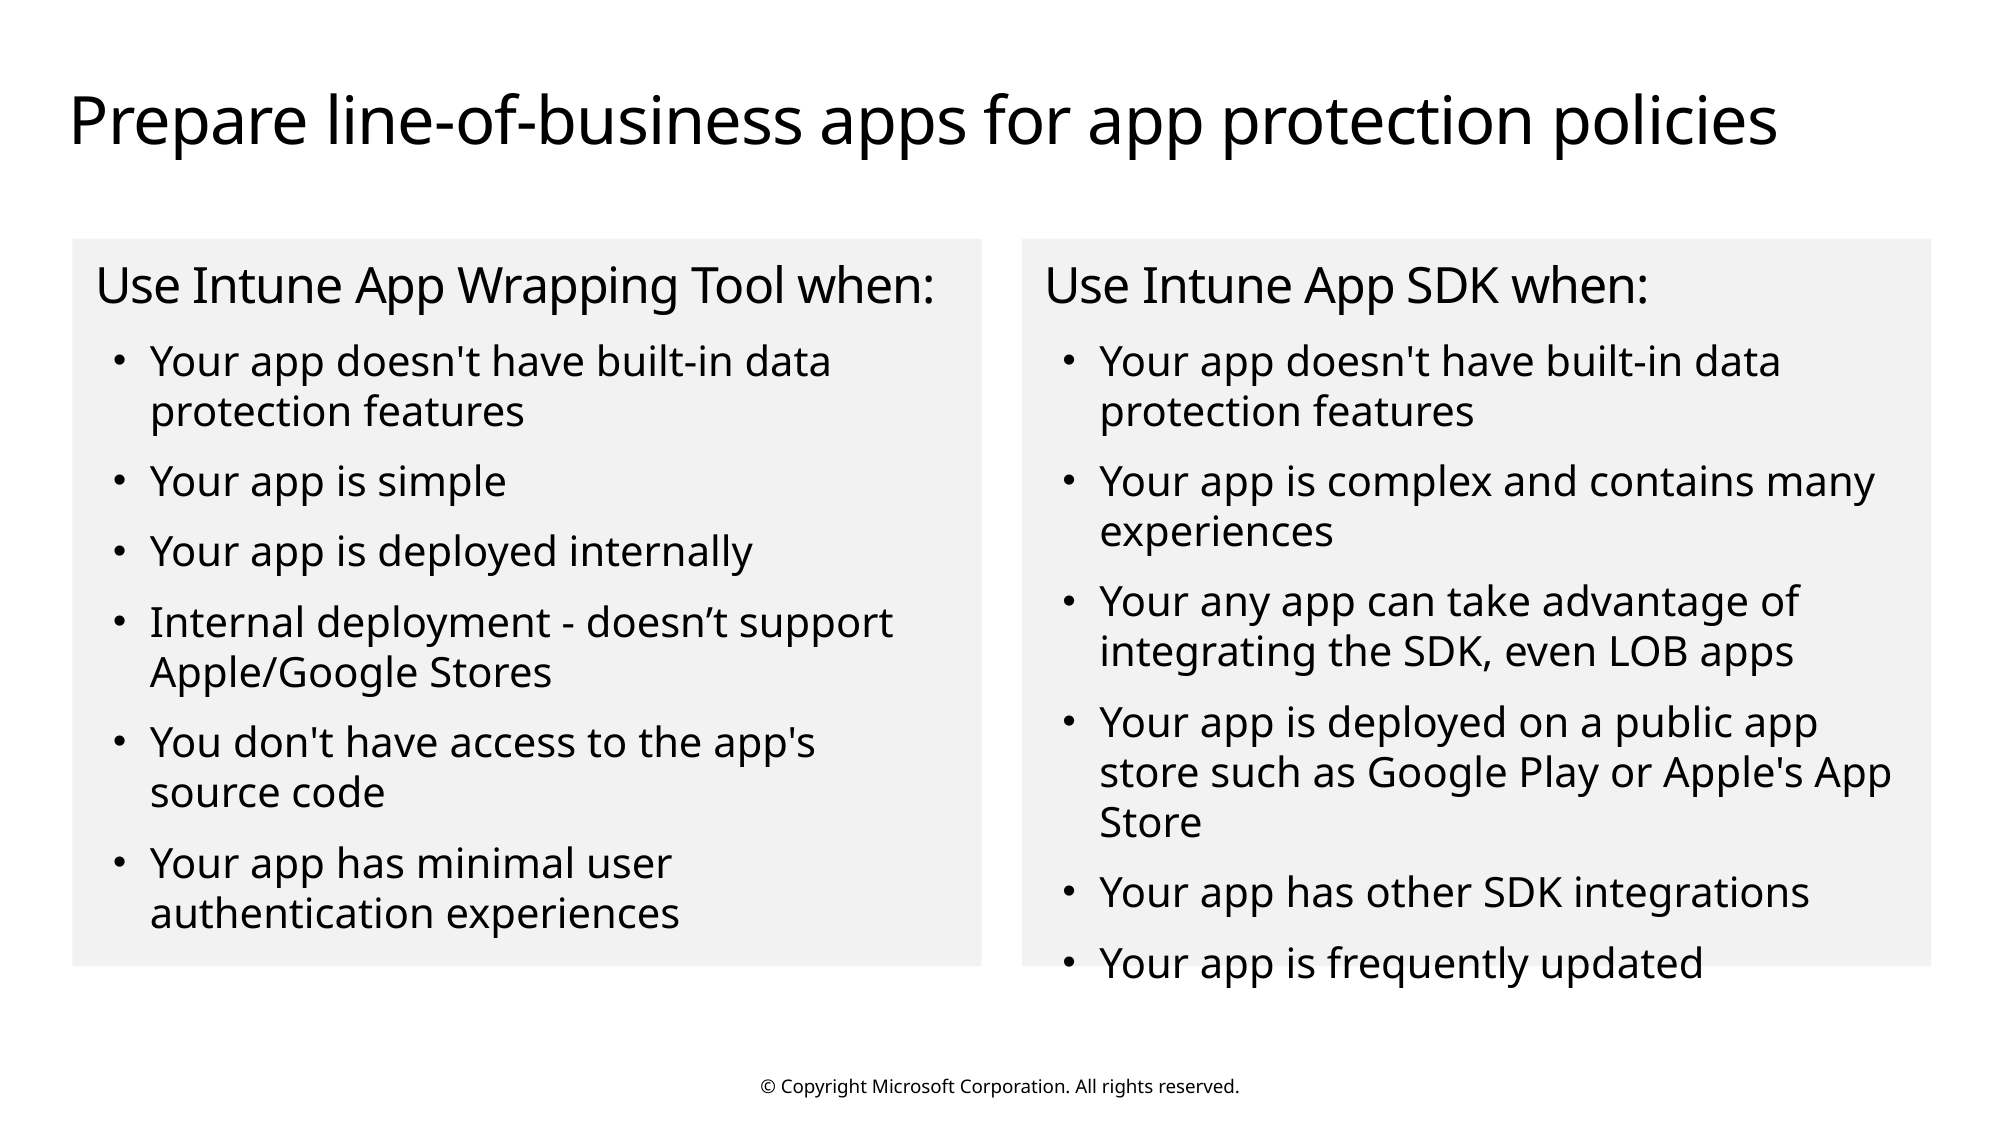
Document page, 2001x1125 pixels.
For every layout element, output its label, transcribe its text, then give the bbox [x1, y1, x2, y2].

title Prepare line-of-business apps for app protection policies [68, 72, 1930, 184]
list Use Intune App Wrapping Tool when: Your app doesn't have built-in data protection features Your app is simple Your app is deployed internally Internal deployment - doesn’t support Apple/Google Stores You don't have access to the app's source code Your app has minimal user authentication experiences [72, 238, 982, 967]
list Use Intune App SDK when: Your app doesn't have built-in data protection features Your app is complex and contains many experiences Your any app can take advantage of integrating the SDK, even LOB apps Your app is deployed on a public app store such as Google Play or Apple's App Store Your app has other SDK integrations Your app is frequently updated [1021, 238, 1932, 967]
